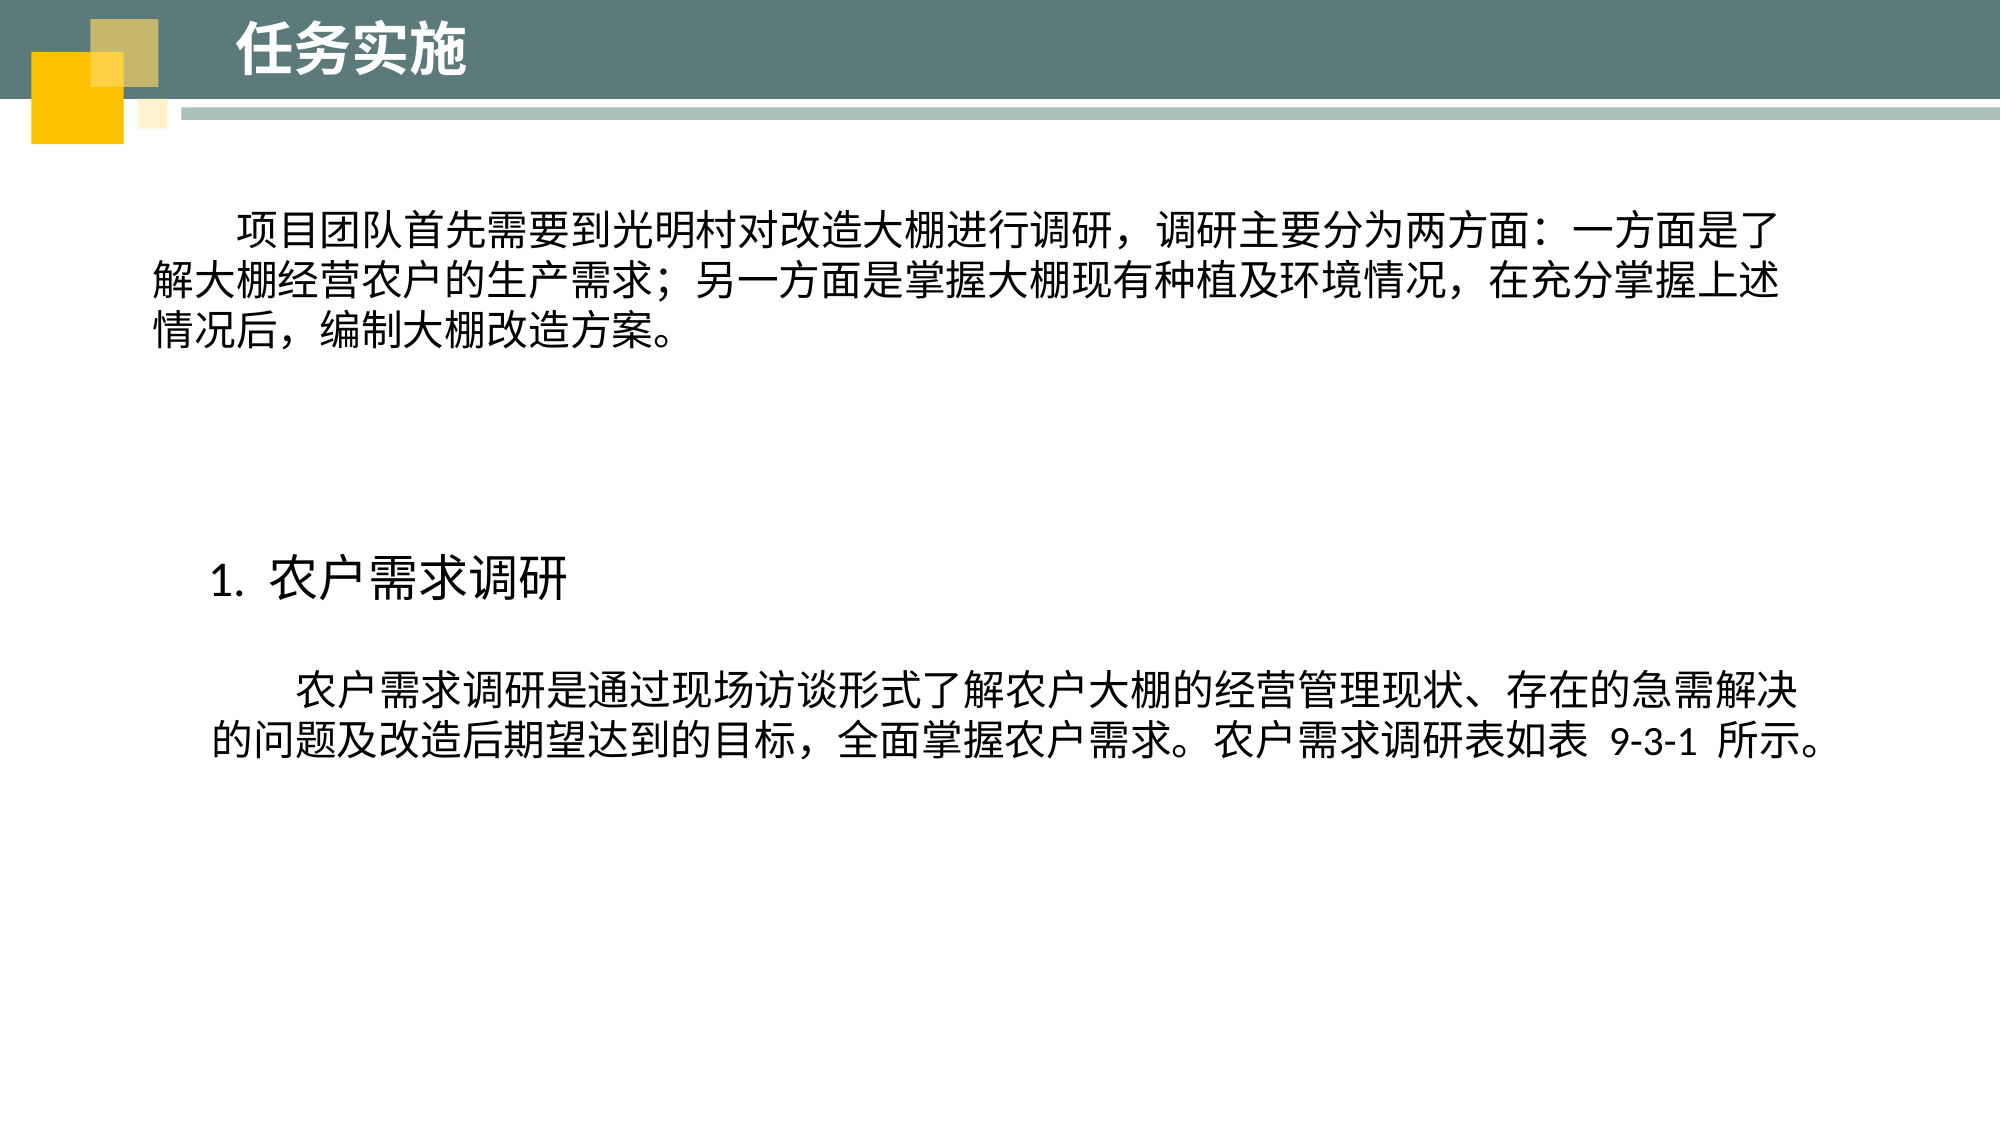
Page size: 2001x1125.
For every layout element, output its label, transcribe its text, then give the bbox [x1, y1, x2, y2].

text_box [0, 0, 2000, 145]
text_box 项目团队首先需要到光明村对改造大棚进行调研，调研主要分为两方面：一方面是了解大棚经营农户的生产需求；另一方面是掌握大棚现有种植及环境情况，在充分掌握上述情况后，编制大棚改造方案。 [137, 196, 1820, 362]
text_box 1. 农户需求调研 [193, 538, 1120, 614]
text_box 农户需求调研是通过现场访谈形式了解农户大棚的经营管理现状、存在的急需解决的问题及改造后期望达到的目标，全面掌握农户需求。农户需求调研表如表 9-3-1 所示。 [196, 656, 1822, 772]
